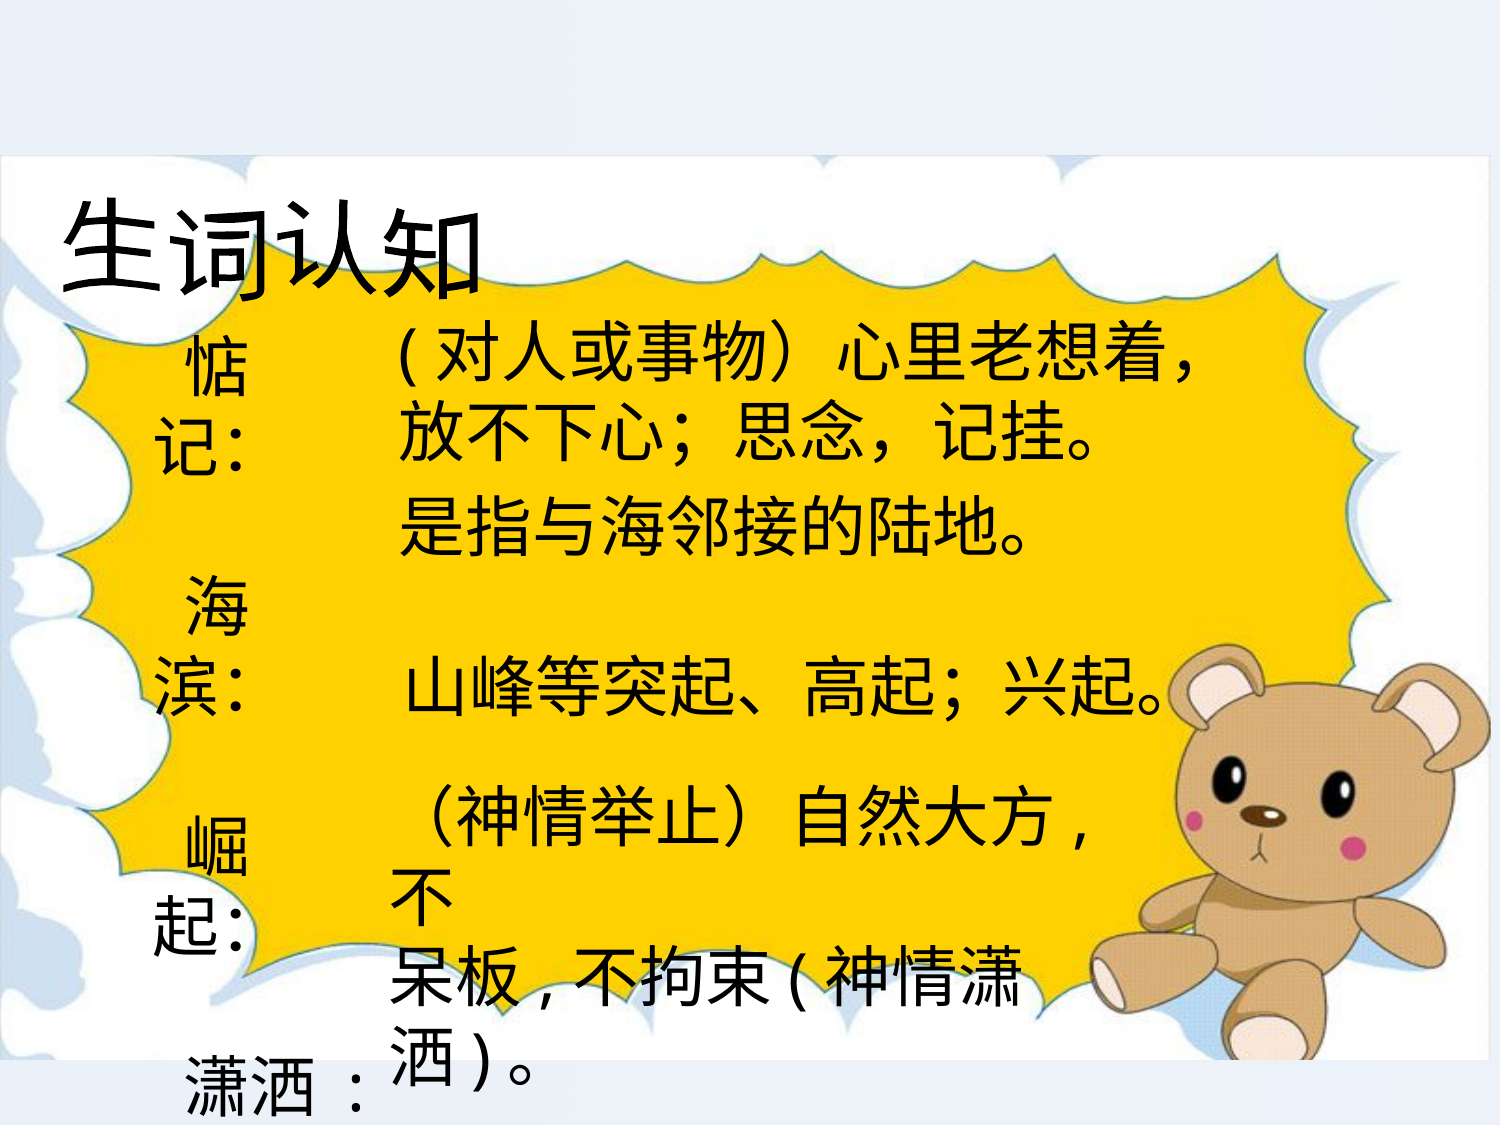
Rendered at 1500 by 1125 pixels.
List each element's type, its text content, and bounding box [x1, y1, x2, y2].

picture [0, 0, 1500, 1125]
text_box 惦记： 海滨： 崛起： 潇洒 : [137, 1060, 385, 1125]
text_box （神情举止）自然大方,不 呆板,不拘束(神情潇洒)。 [374, 1060, 1157, 1102]
